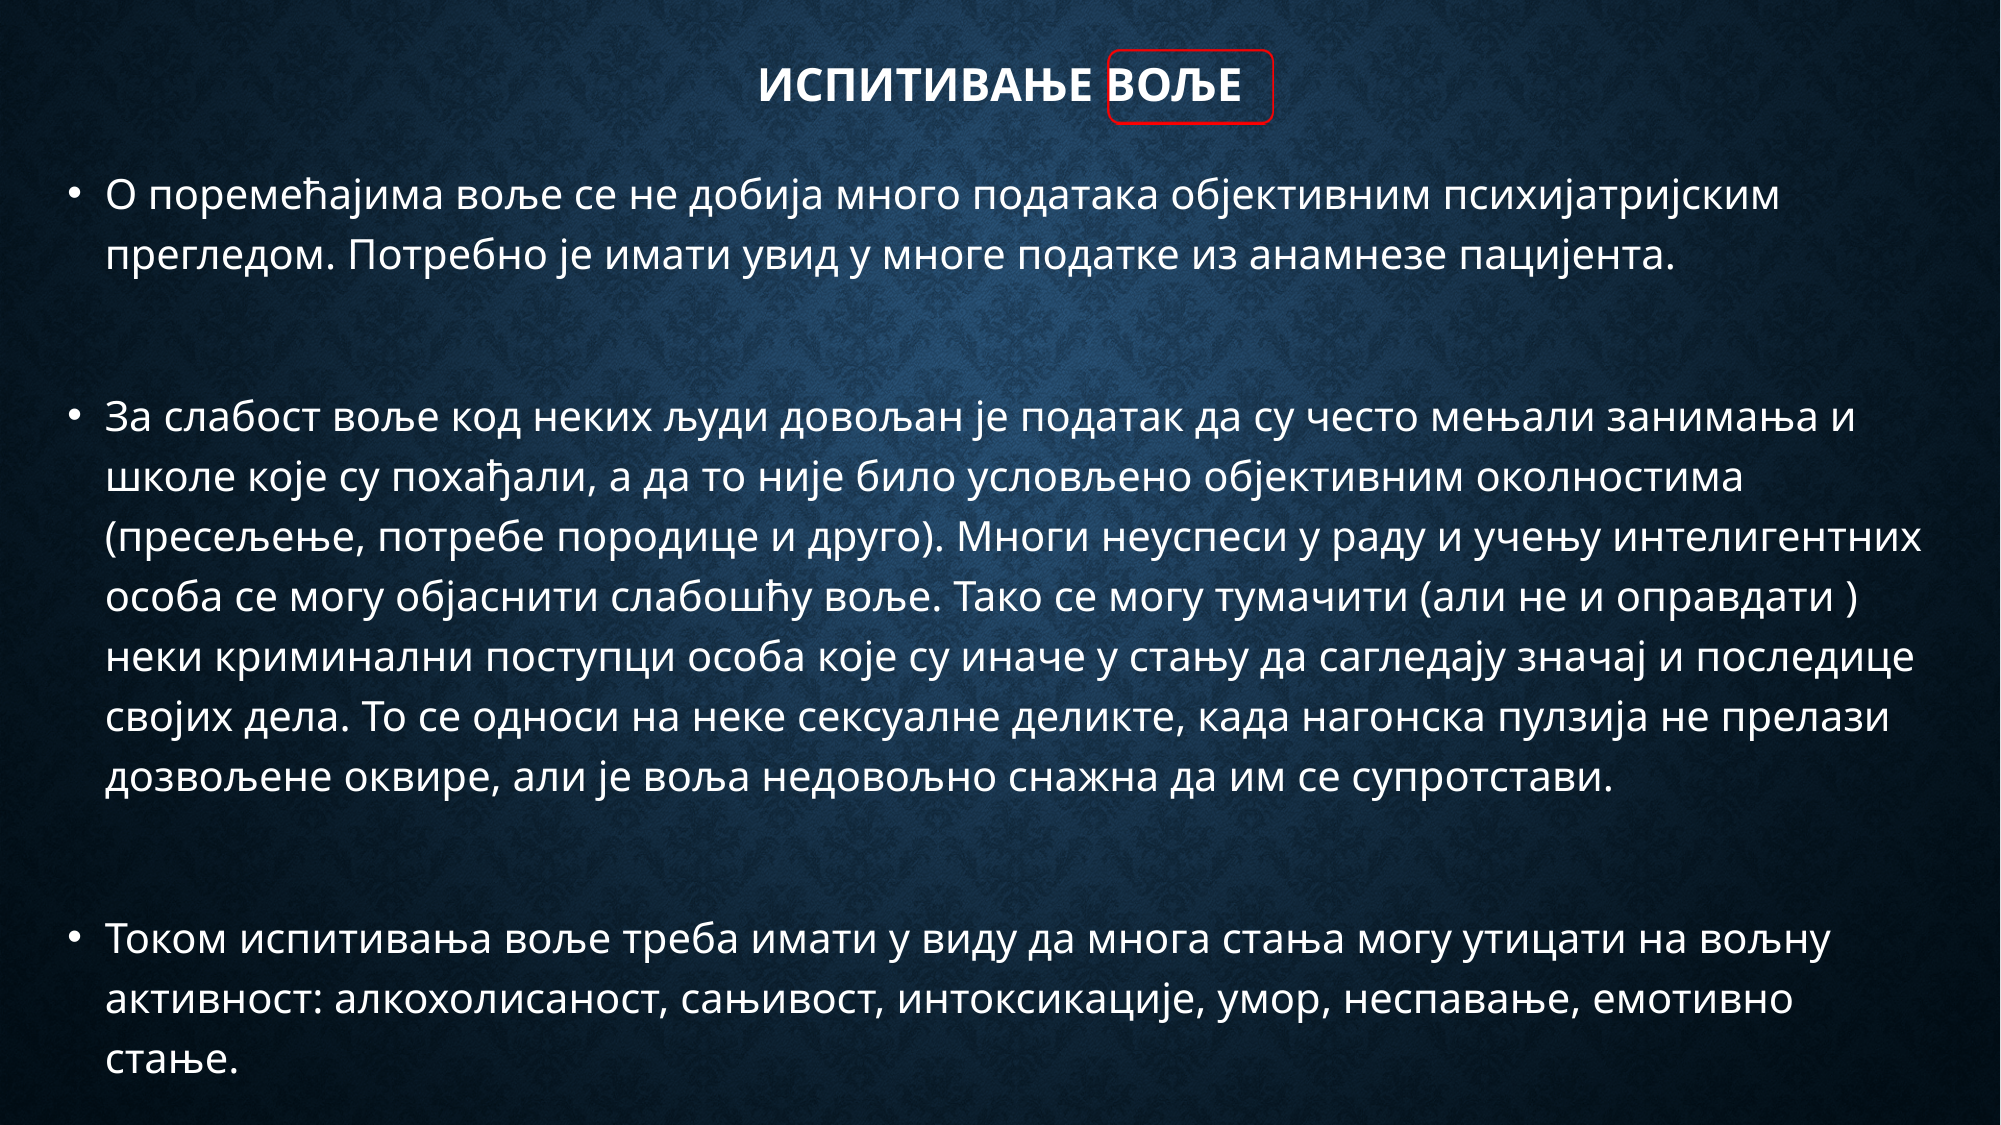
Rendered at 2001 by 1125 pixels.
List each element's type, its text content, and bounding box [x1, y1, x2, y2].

list О поремећајима воље се не добија много података објективним психијатријским прегледом. Потребно је имати увид у многе податке из анамнезе пацијента. За слабост воље код неких људи довољан је податак да су често мењали занимања и школе које су похађали, а да то није било условљено објективним околностима (пресељење, потребе породице и друго). Многи неуспеси у раду и учењу интелигентних особа се могу објаснити слабошћу воље. Тако се могу тумачити (али не и оправдати ) неки криминални поступци особа које су иначе у стању да сагледају значај и последице својих дела. То се односи на неке сексуалне деликте, када нагонска пулзија не прелази дозвољене оквире, али је воља недовољно снажна да им се супротстави. Током испитивања воље треба имати у виду да многа стања могу утицати на вољну активност: алкохолисаност, сањивост, интоксикације, умор, неспавање, емотивно стање. [52, 149, 1948, 1102]
title Испитивање воље [640, 23, 1360, 149]
picture [1106, 48, 1275, 125]
